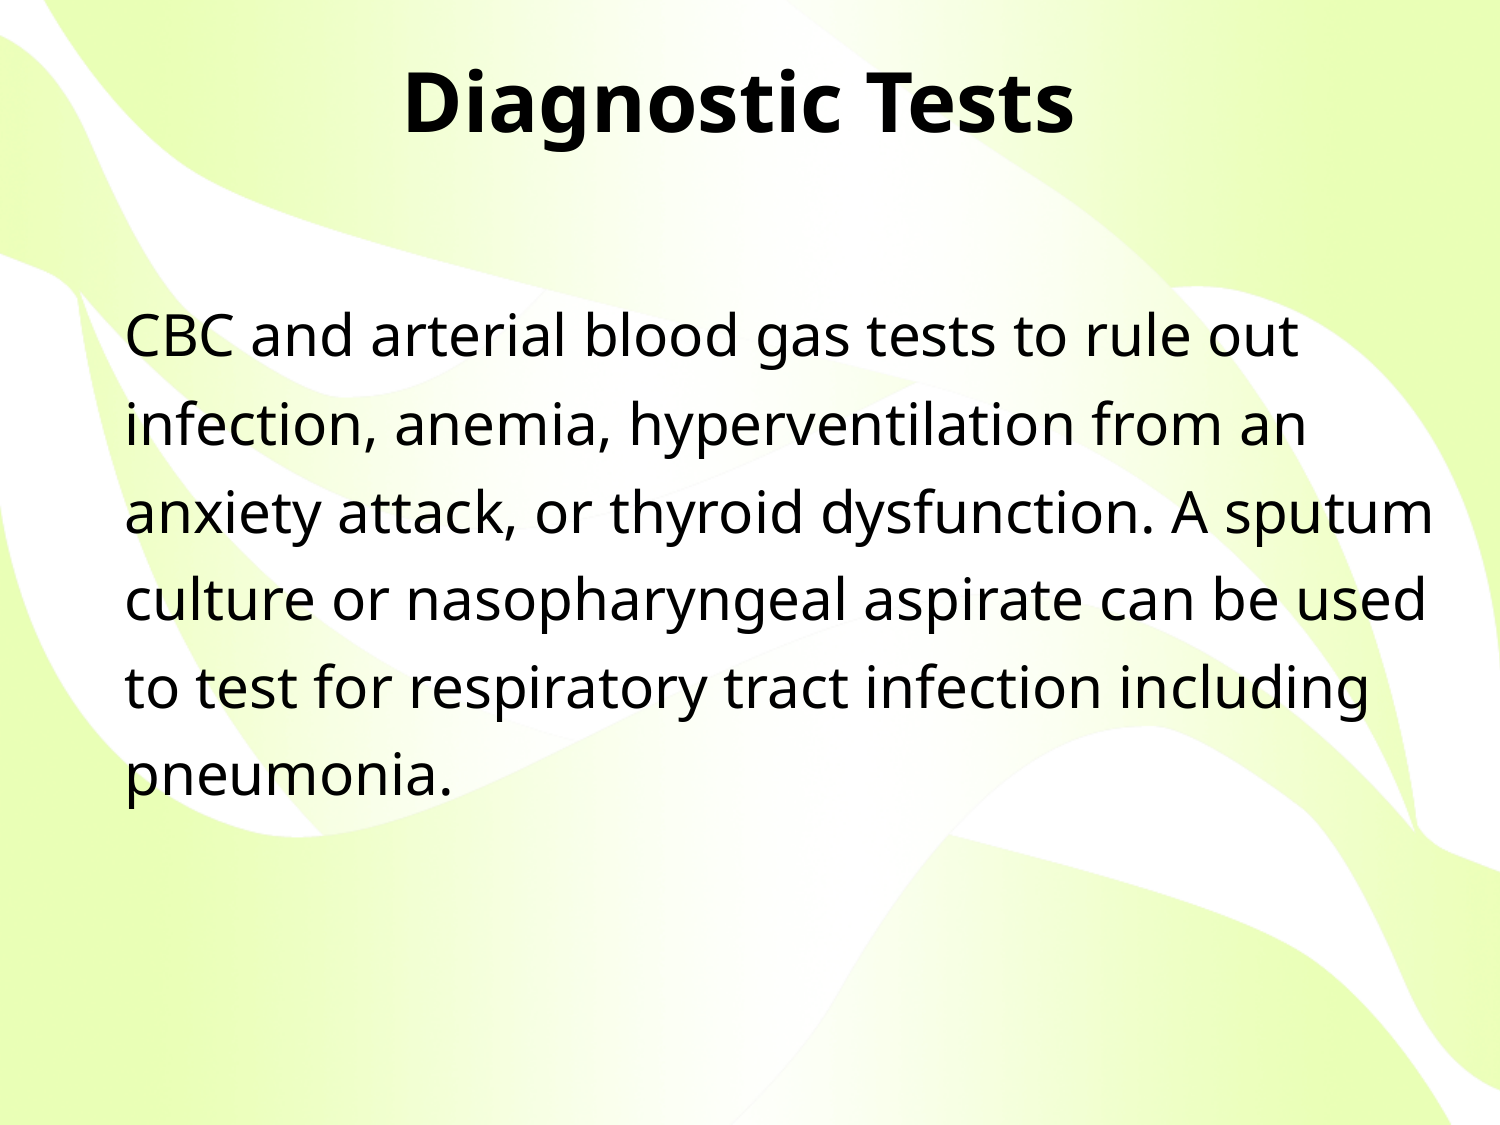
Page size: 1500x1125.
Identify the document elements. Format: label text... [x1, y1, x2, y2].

picture [0, 0, 1500, 1125]
list CBC and arterial blood gas tests to rule out infection, anemia, hyperventilation from an anxiety attack, or thyroid dysfunction. A sputum culture or nasopharyngeal aspirate can be used to test for respiratory tract infection including pneumonia. [52, 262, 1459, 1006]
title Diagnostic Tests [74, 44, 1426, 233]
